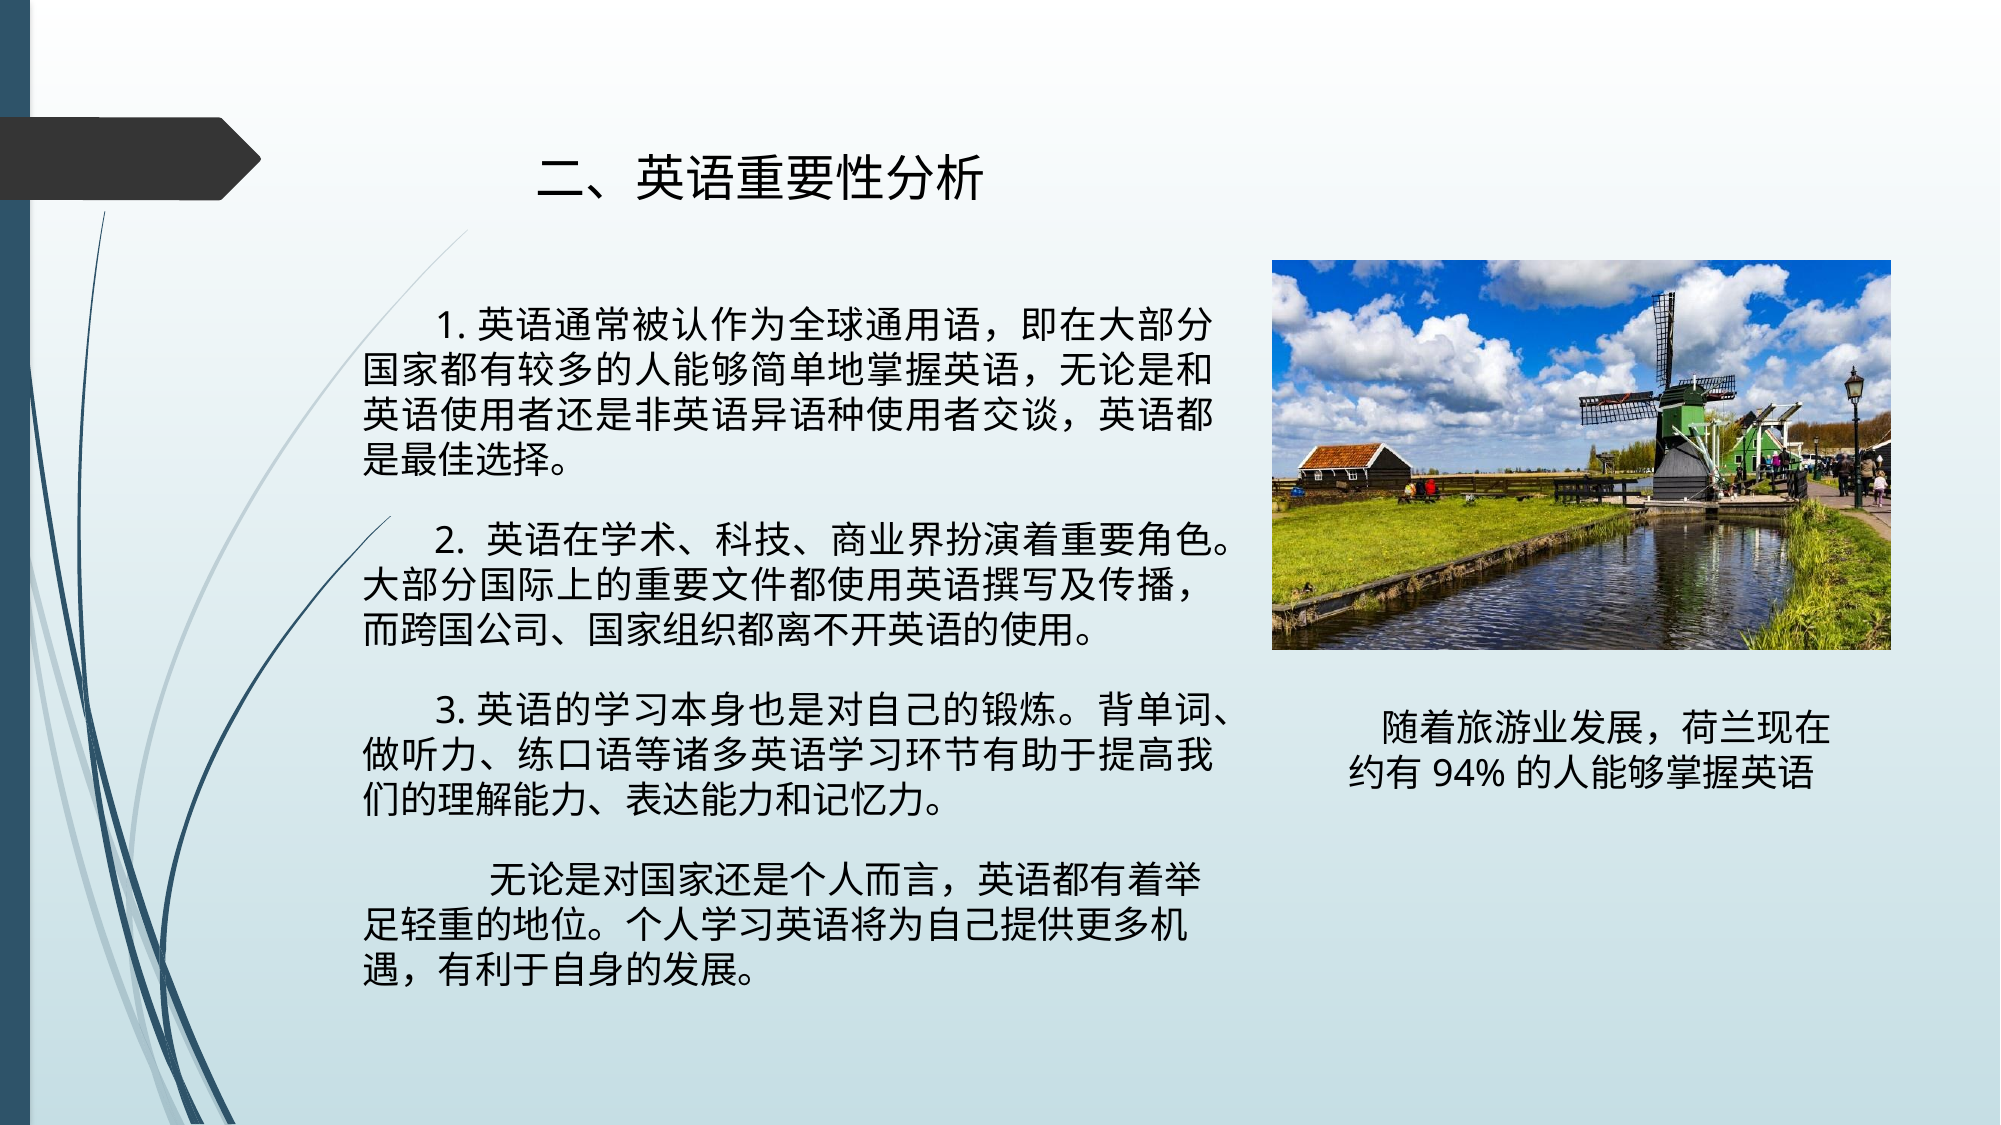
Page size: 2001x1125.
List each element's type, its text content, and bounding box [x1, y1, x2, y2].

text_box 随着旅游业发展，荷兰现在约有94%的人能够掌握英语 [1309, 696, 1855, 802]
text_box 1.英语通常被认作为全球通用语，即在大部分国家都有较多的人能够简单地掌握英语，无论是和英语使用者还是非英语异语种使用者交谈，英语都是最佳选择。 2. 英语在学术、科技、商业界扮演着重要角色。大部分国际上的重要文件都使用英语撰写及传播，而跨国公司、国家组织都离不开英语的使用。 3.英语的学习本身也是对自己的锻炼。背单词、做听力、练口语等诸多英语学习环节有助于提高我们的理解能力、表达能力和记忆力。 无论是对国家还是个人而言，英语都有着举足轻重的地位。个人学习英语将为自己提供更多机遇，有利于自身的发展。 [348, 293, 1230, 998]
text_box 二、英语重要性分析 [520, 138, 1230, 214]
picture [1272, 259, 1892, 650]
